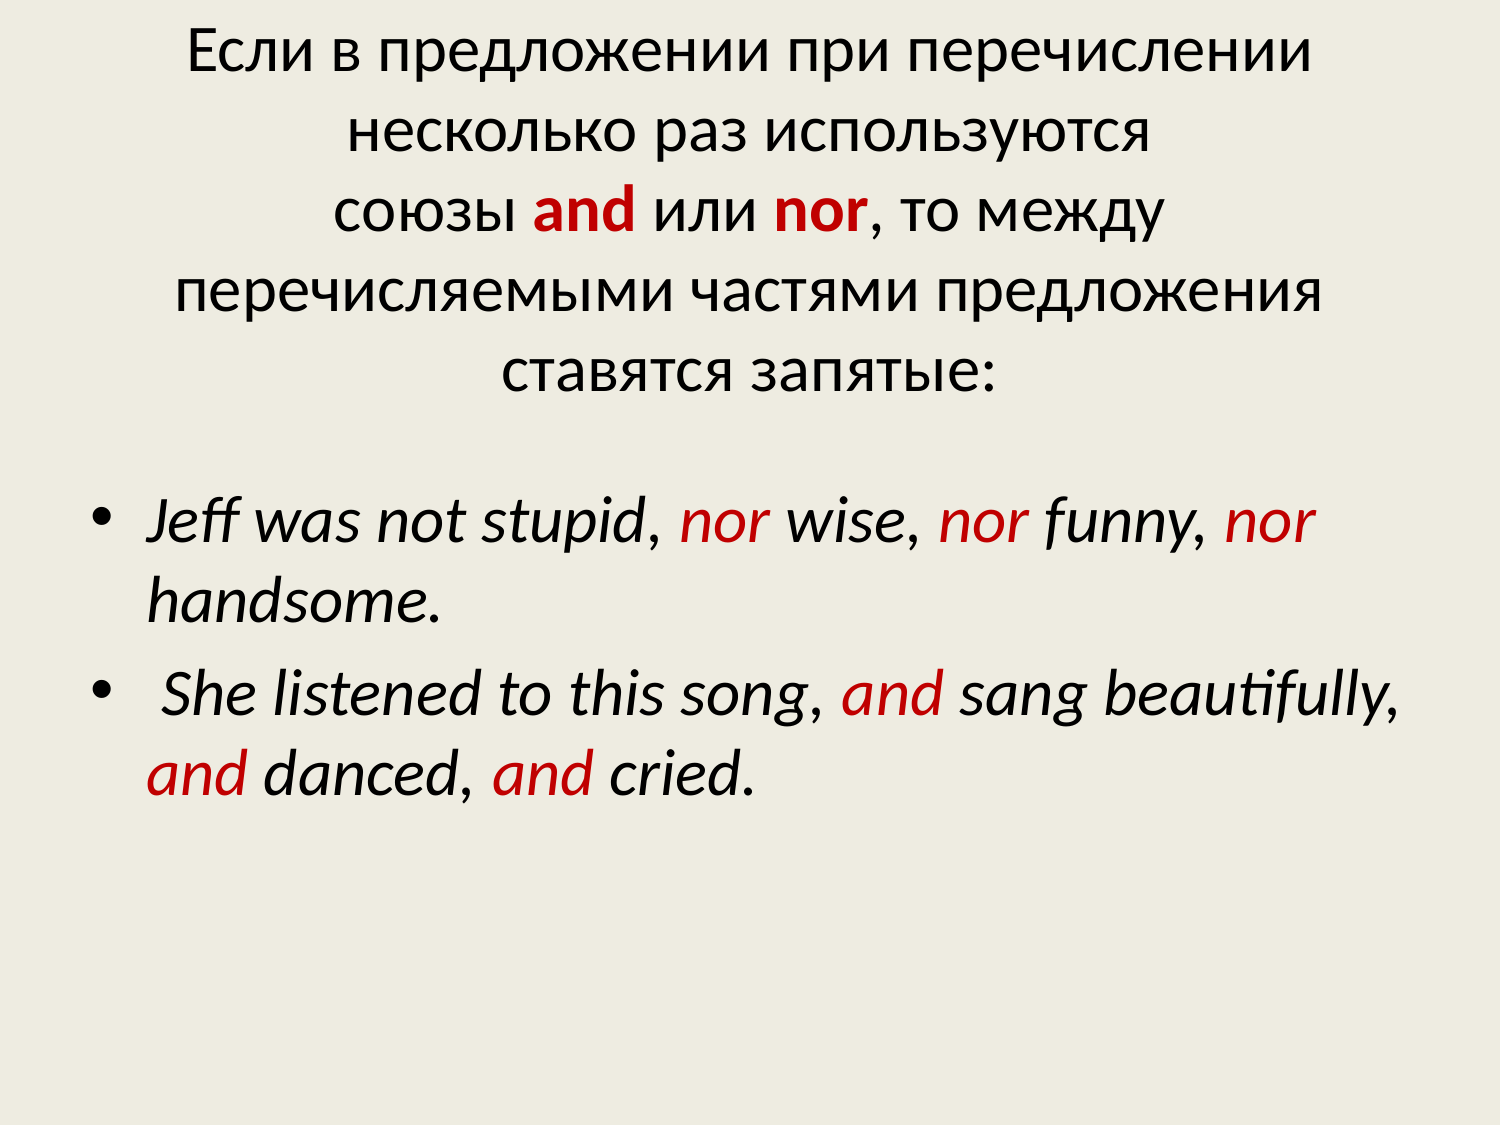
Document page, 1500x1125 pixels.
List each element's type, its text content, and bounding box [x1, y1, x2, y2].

list Jeff was not stupid, nor wise, nor funny, nor handsome. She listened to this song, and sang beautifully, and danced, and cried. [75, 468, 1425, 1005]
title Если в предложении при перечислении несколько раз используются союзы and или nor, то между перечисляемыми частями предложения ставятся запятые: [75, 45, 1425, 445]
